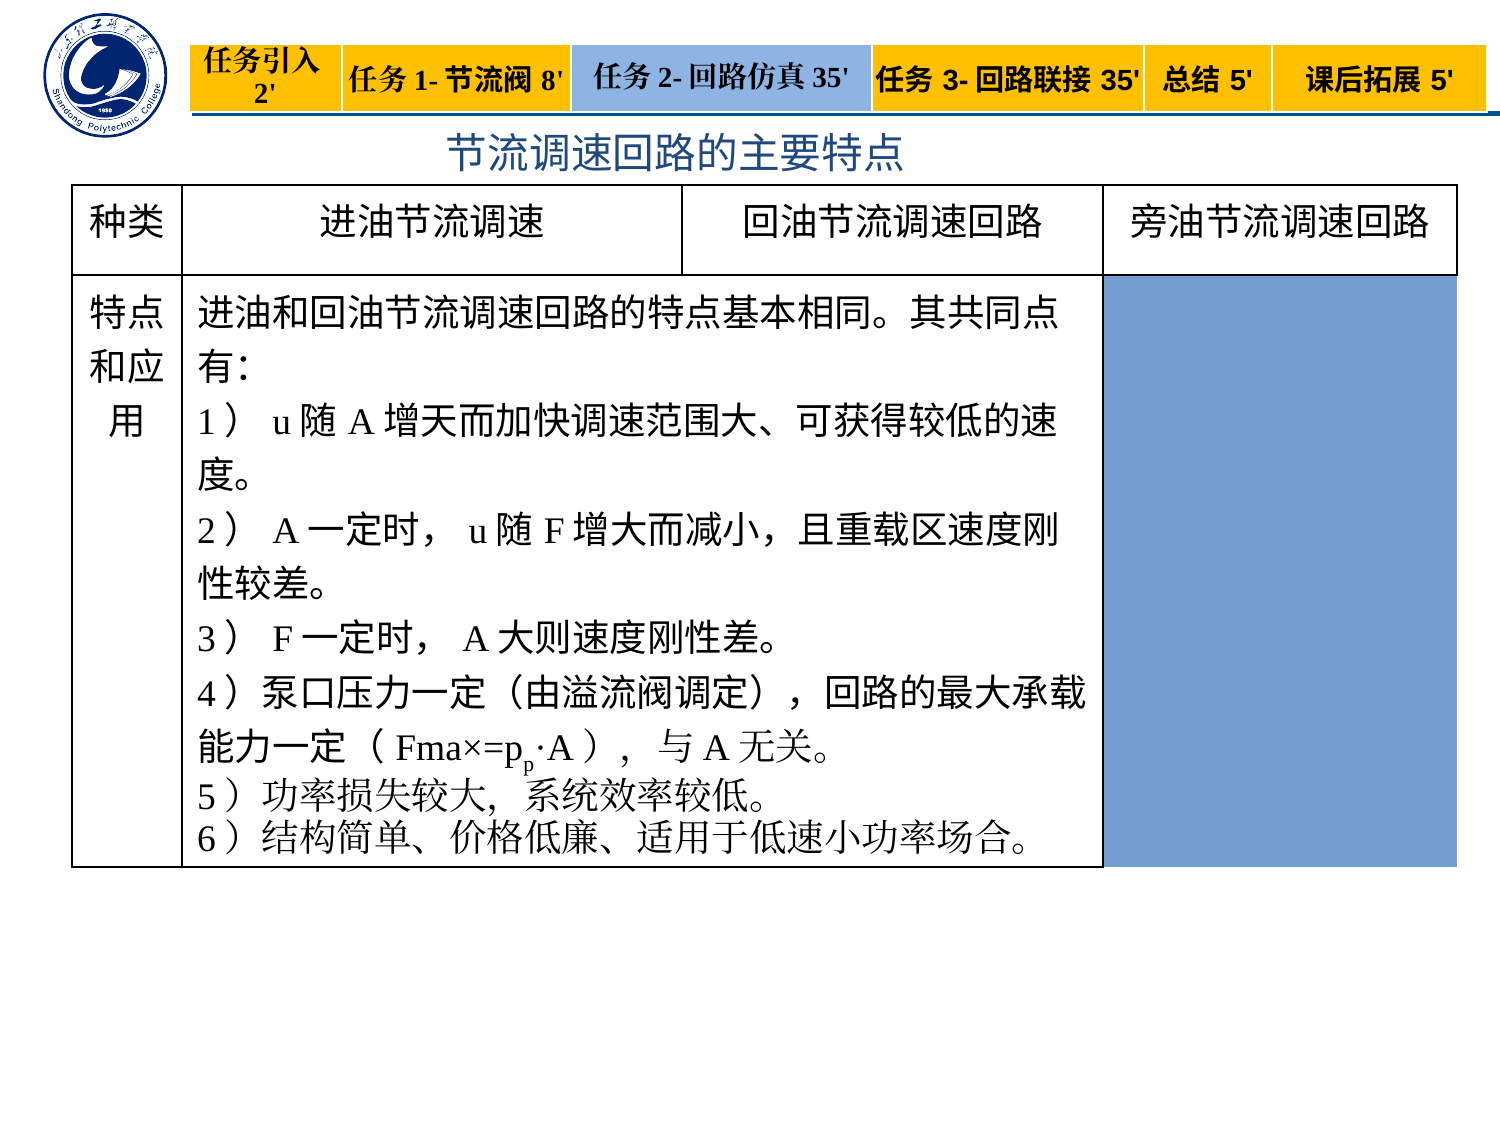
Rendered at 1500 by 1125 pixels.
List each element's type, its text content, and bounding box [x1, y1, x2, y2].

table_header 任务引入2' [190, 45, 341, 111]
table_header 旁油节流调速回路 [1104, 186, 1456, 274]
table_header 任务3-回路联接35' [873, 45, 1143, 111]
text_box 节流调速回路的主要特点 [430, 90, 975, 184]
table_header 进油节流调速 [183, 186, 681, 274]
table_header 课后拓展5' [1273, 45, 1486, 111]
table_header 任务1-节流阀8' [343, 45, 570, 111]
table_header 总结5' [1145, 45, 1271, 111]
table_header 任务2-回路仿真35' [572, 45, 871, 90]
table_cell 进油和回油节流调速回路的特点基本相同。其共同点有： 1）u随A增天而加快调速范围大、可获得较低的速度。 2）A一定时，u随F增大而减小，且重载区速度刚性较差。 3）F一定时，A大则速度刚性差。 4）泵口压力一定（由溢流阀调定），回路的最大承载能力一定（Fma×=pp·A），与A无关。 5）功率损失较大，系统效率较低。 6）结构简单、价格低廉、适用于低速小功率场合。 [183, 276, 1102, 866]
table_header 回油节流调速回路 [683, 186, 1102, 274]
picture [43, 7, 174, 138]
table_header 种类 [73, 186, 181, 274]
table_cell 特点和应用 [73, 276, 181, 866]
